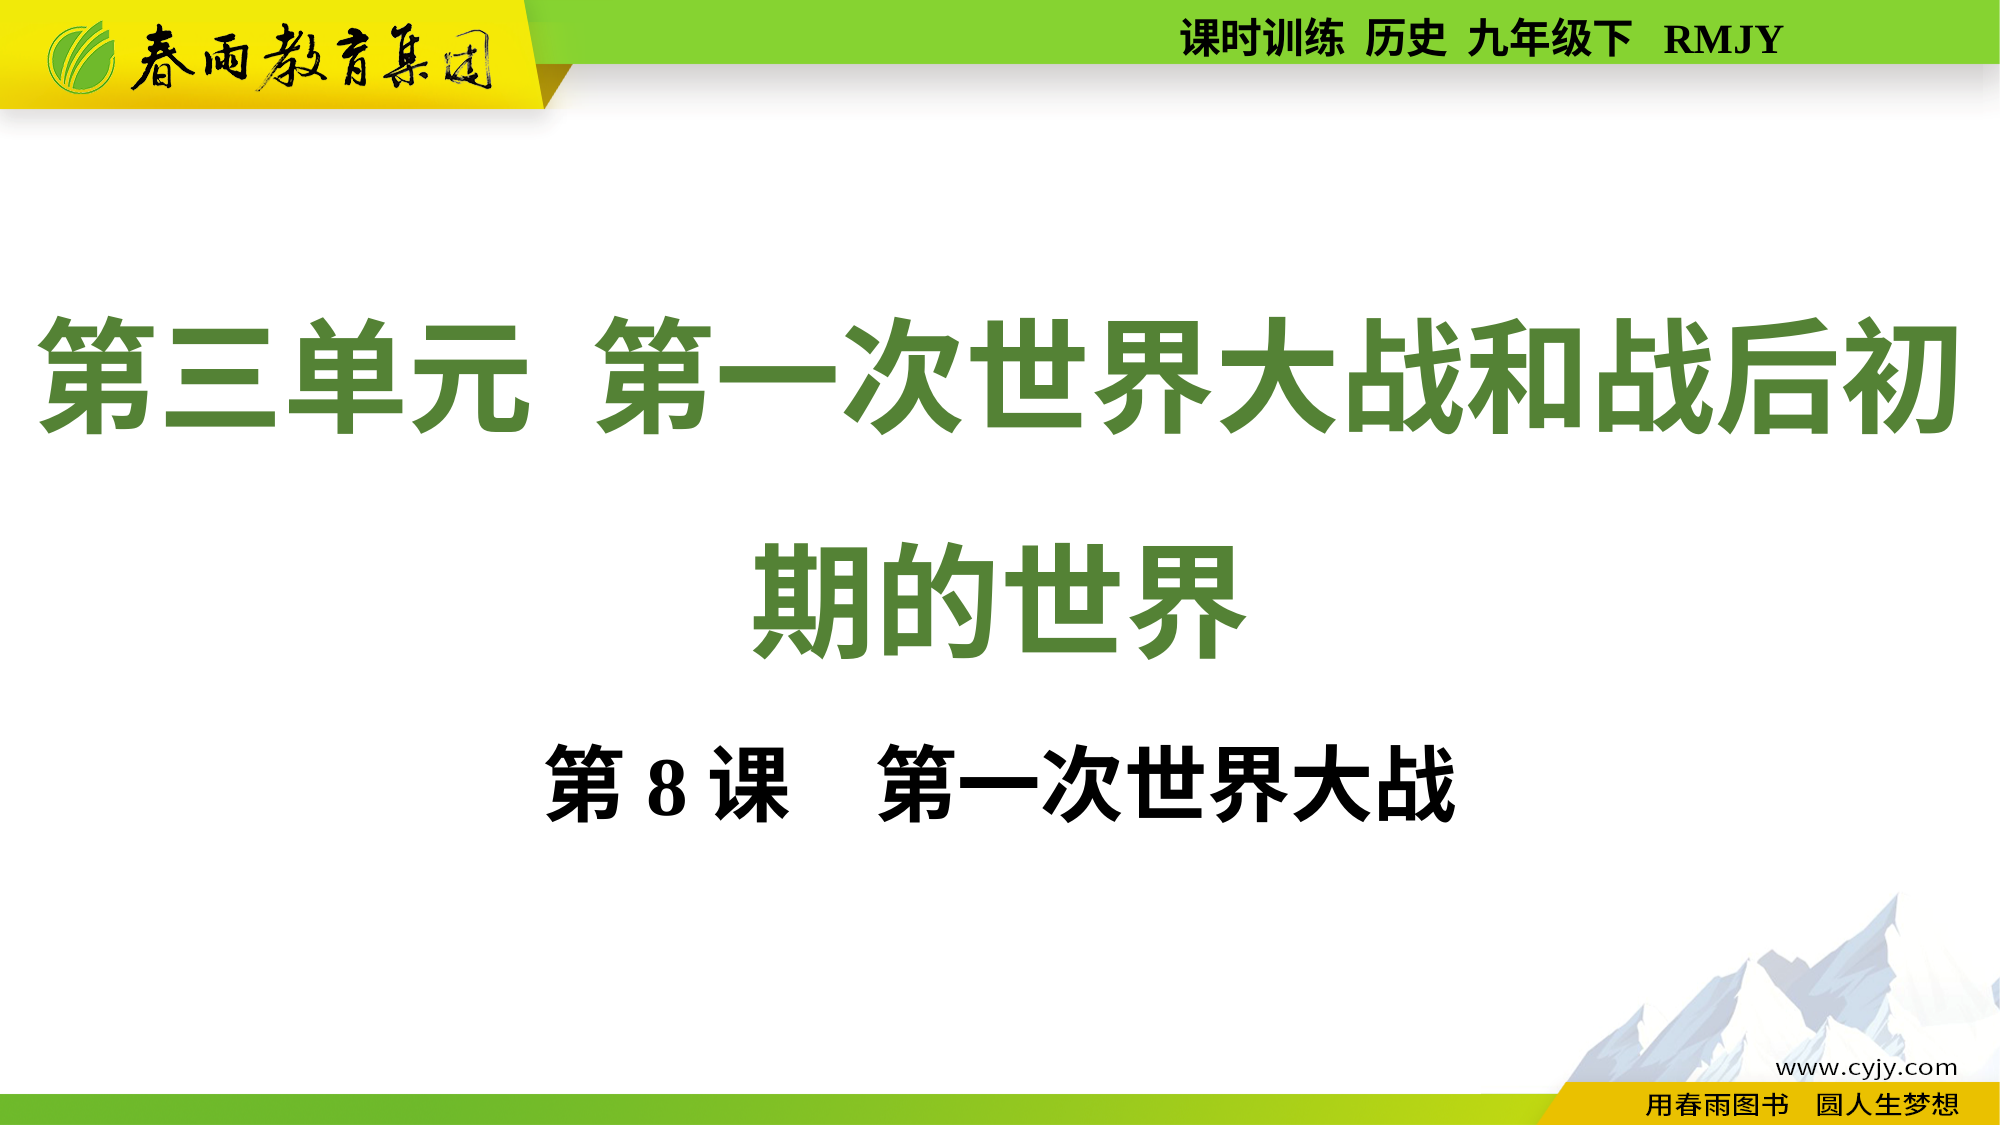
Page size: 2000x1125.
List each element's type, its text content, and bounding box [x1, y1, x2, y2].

text_box 第8课 第一次世界大战 [0, 674, 2000, 840]
text_box 第三单元 第一次世界大战和战后初期的世界 [0, 216, 2000, 674]
picture [0, 840, 2000, 1125]
picture [0, 0, 2000, 216]
